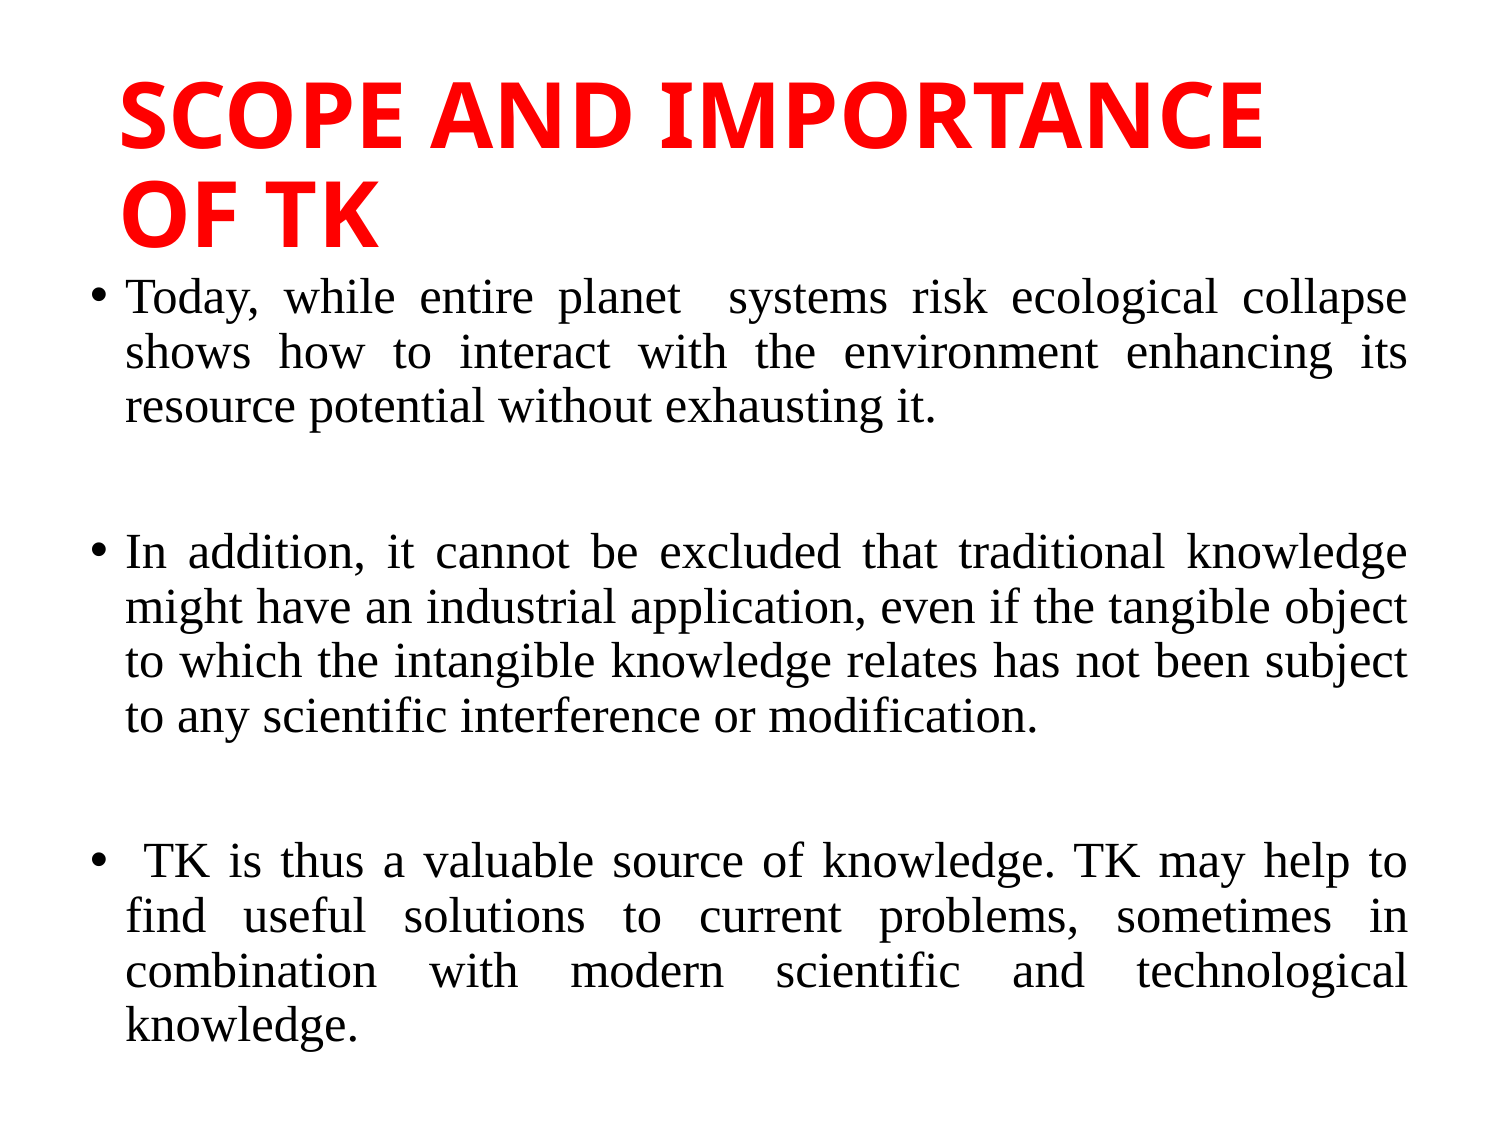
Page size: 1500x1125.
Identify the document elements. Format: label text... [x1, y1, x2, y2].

list Today, while entire planet systems risk ecological collapse shows how to interact with the environment enhancing its resource potential without exhausting it. In addition, it cannot be excluded that traditional knowledge might have an industrial application, even if the tangible object to which the intangible knowledge relates has not been subject to any scientific interference or modification. TK is thus a valuable source of knowledge. TK may help to find useful solutions to current problems, sometimes in combination with modern scientific and technological knowledge. [75, 262, 1425, 1063]
title SCOPE AND IMPORTANCE OF TK [103, 59, 1397, 262]
